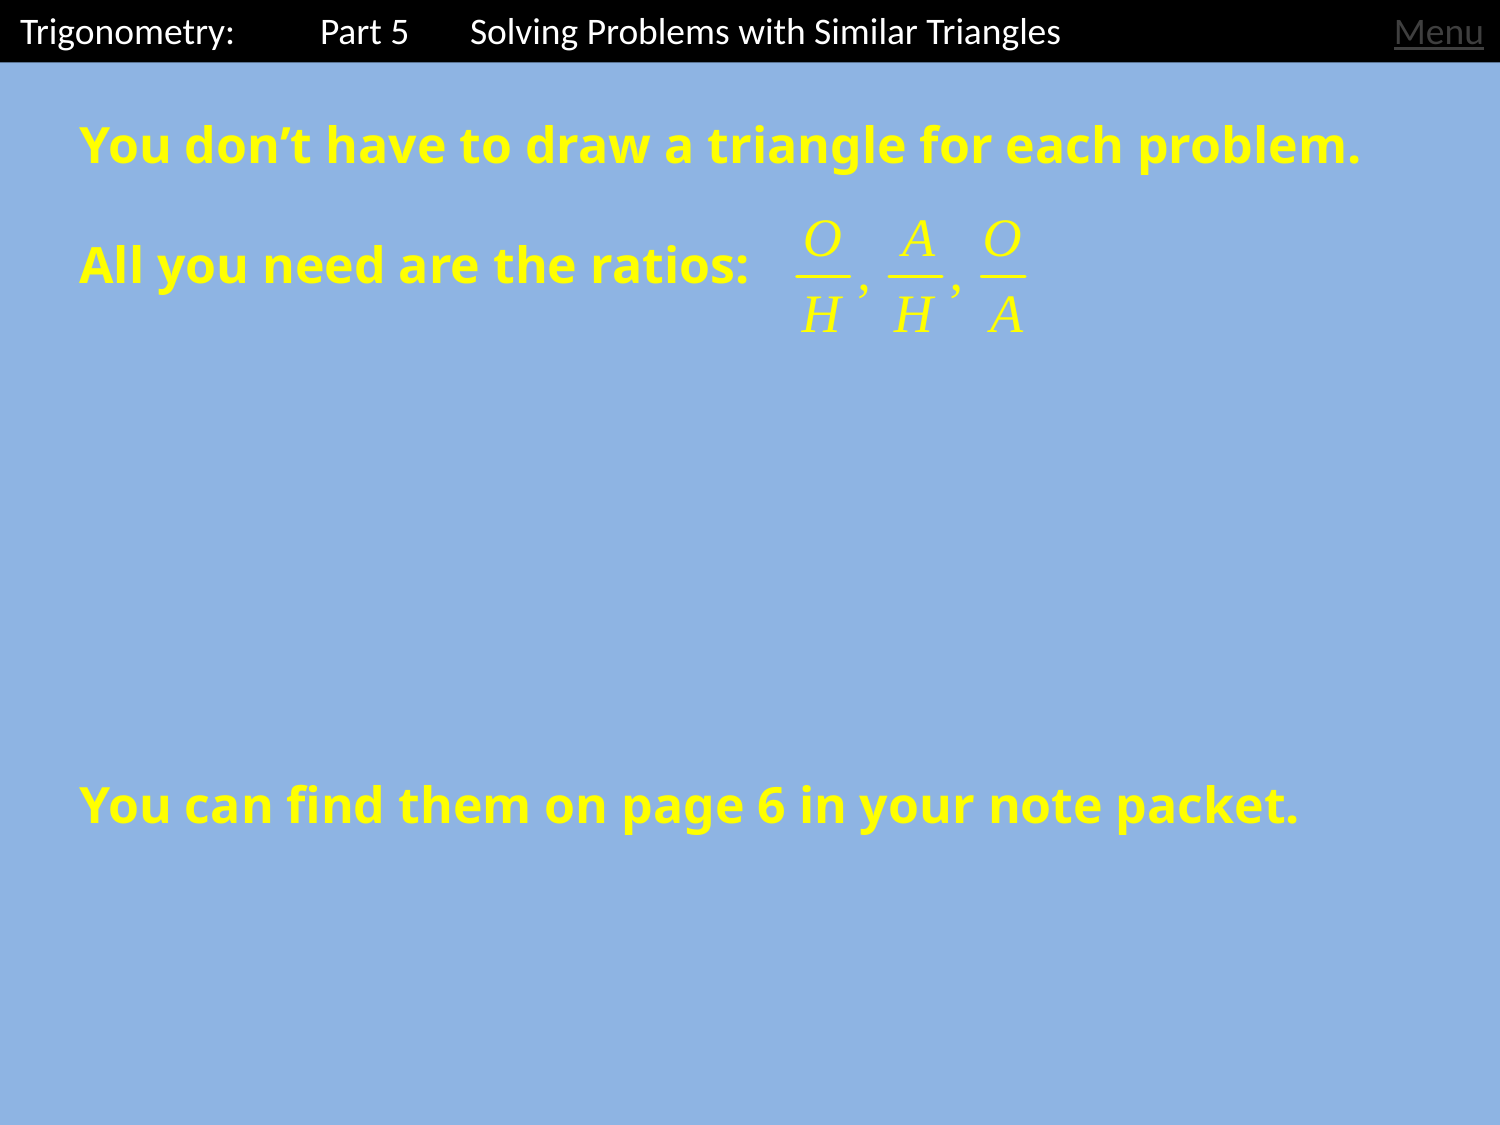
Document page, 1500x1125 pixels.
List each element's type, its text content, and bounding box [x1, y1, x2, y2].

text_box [787, 204, 1037, 345]
text_box [0, 0, 5, 64]
text_box [1086, 0, 1500, 64]
text_box Trigonometry: Part 5 Solving Problems with Similar Triangles [5, 0, 1086, 105]
text_box Menu [1379, 0, 1500, 60]
text_box You don’t have to draw a triangle for each problem. All you need are the ratios: You can find them on page 6 in your note packet. [64, 105, 1440, 841]
